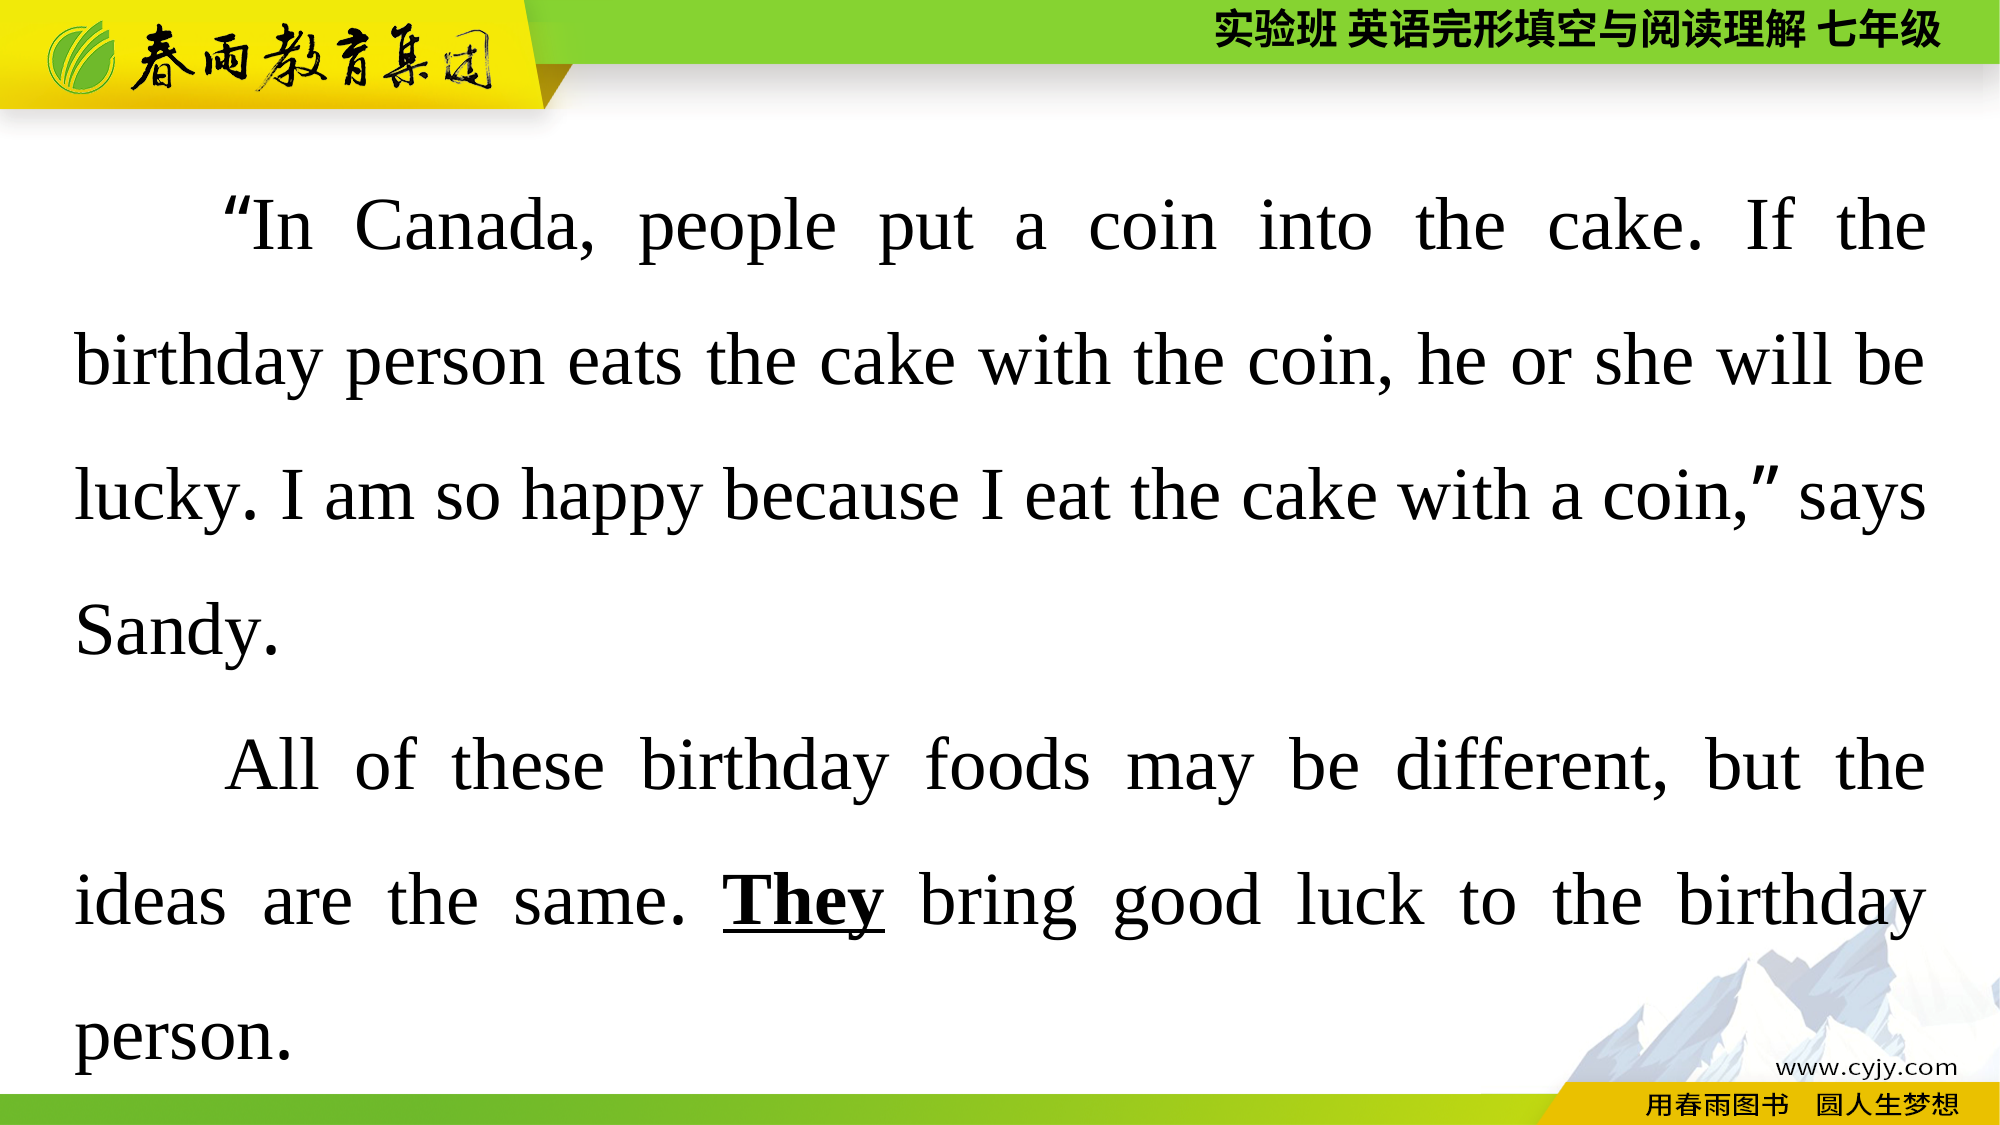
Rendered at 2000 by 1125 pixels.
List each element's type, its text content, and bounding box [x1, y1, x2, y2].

list “In Canada, people put a coin into the cake. If the birthday person eats the cake with the coin, he or she will be lucky. I am so happy because I eat the cake with a coin,” says Sandy. All of these birthday foods may be different, but the ideas are the same. They bring good luck to the birthday person. [59, 122, 1944, 1075]
picture [0, 0, 2000, 1125]
